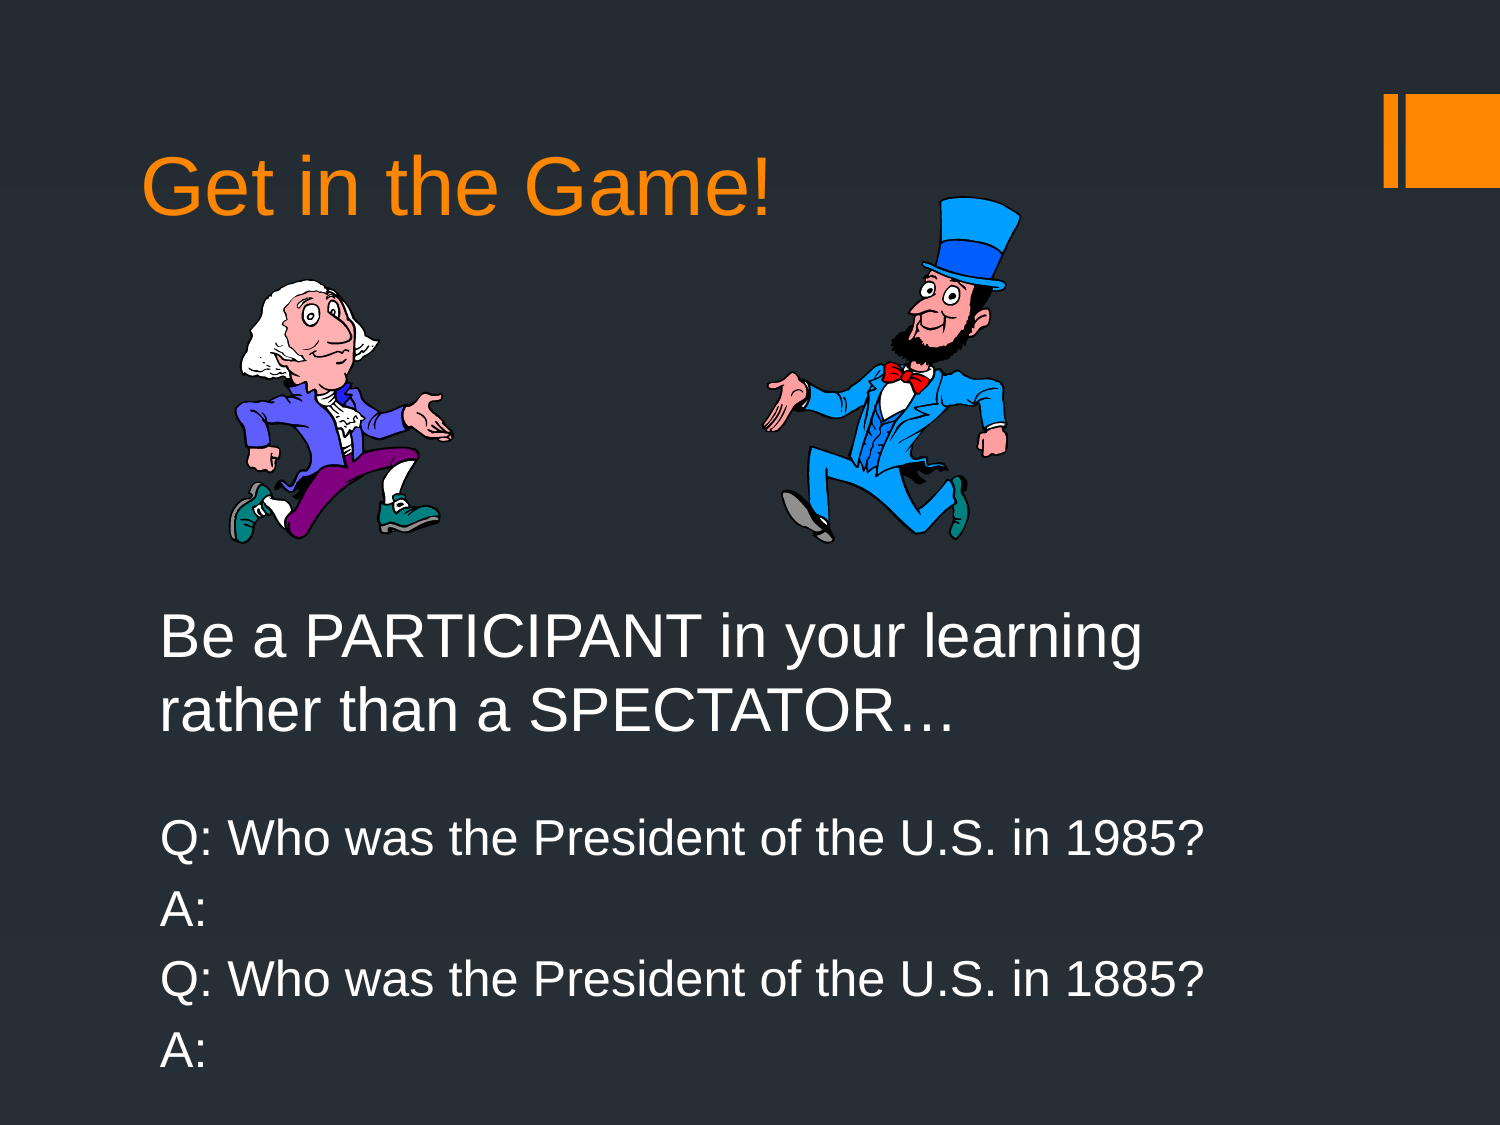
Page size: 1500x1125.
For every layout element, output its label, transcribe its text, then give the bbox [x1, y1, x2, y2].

title Get in the Game! [125, 87, 893, 240]
list Be a PARTICIPANT in your learning rather than a SPECTATOR… Q: Who was the President of the U.S. in 1985? A: Q: Who was the President of the U.S. in 1885? A: [137, 587, 1338, 1088]
picture [224, 274, 459, 547]
picture [759, 192, 1026, 547]
